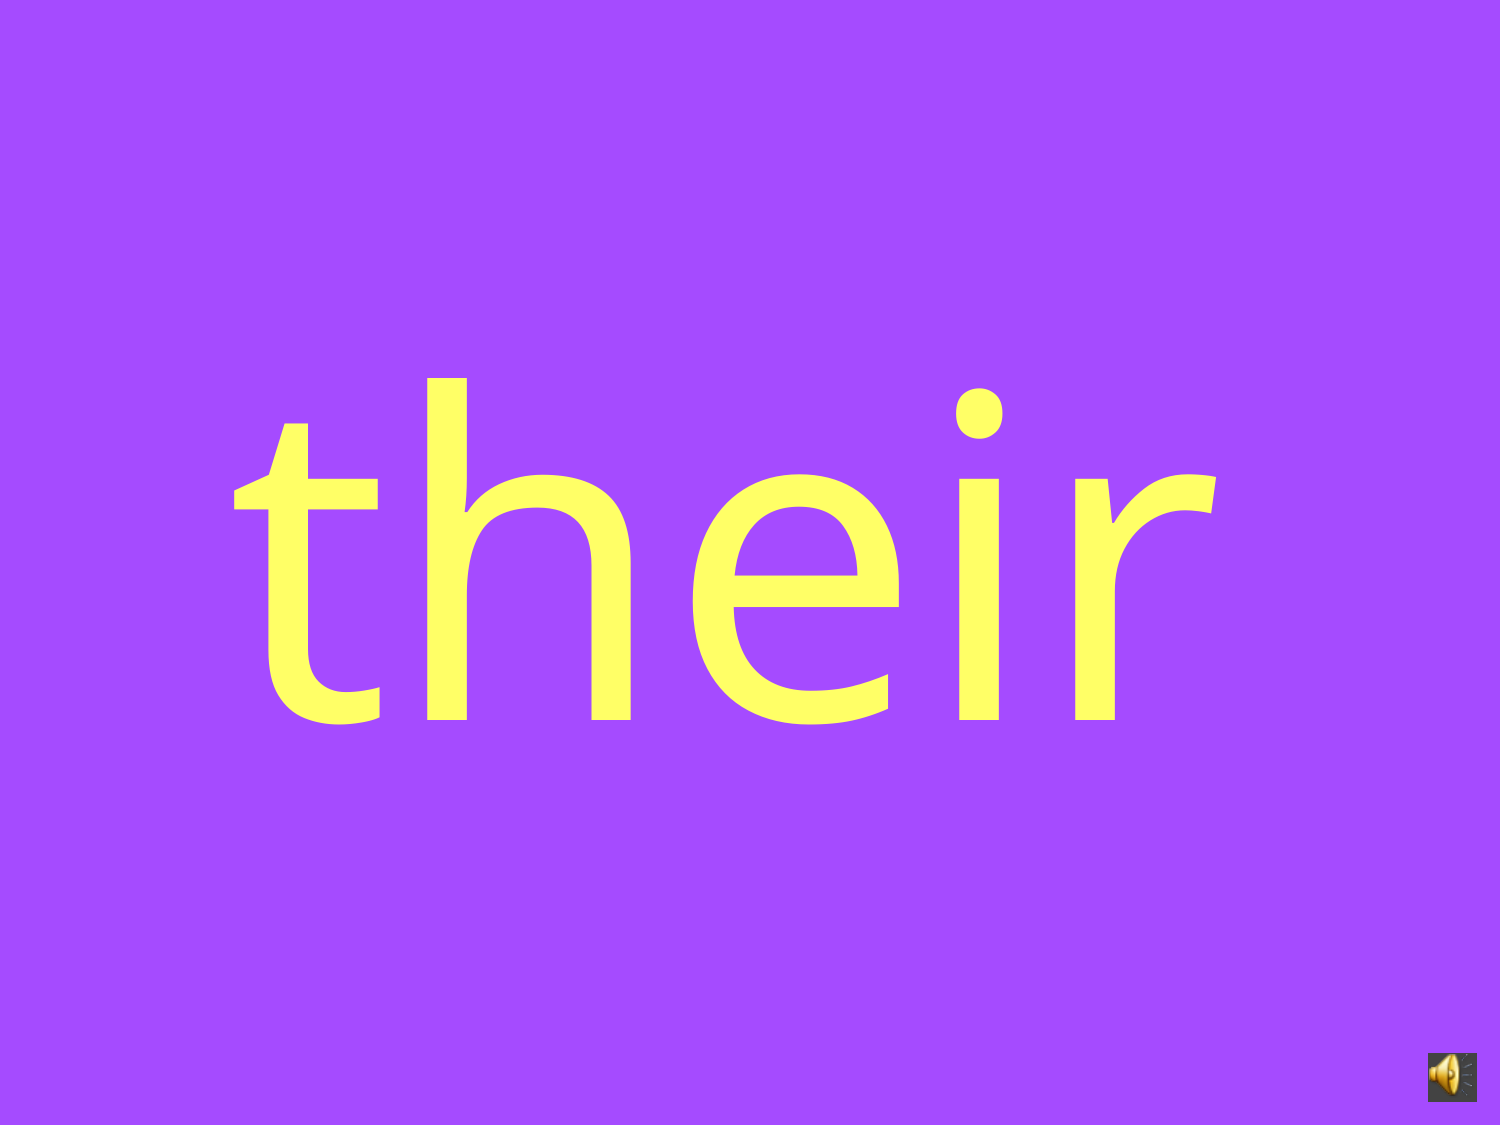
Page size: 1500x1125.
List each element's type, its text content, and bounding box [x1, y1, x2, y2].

subtitle their [212, 262, 1450, 763]
picture [1427, 1052, 1478, 1103]
